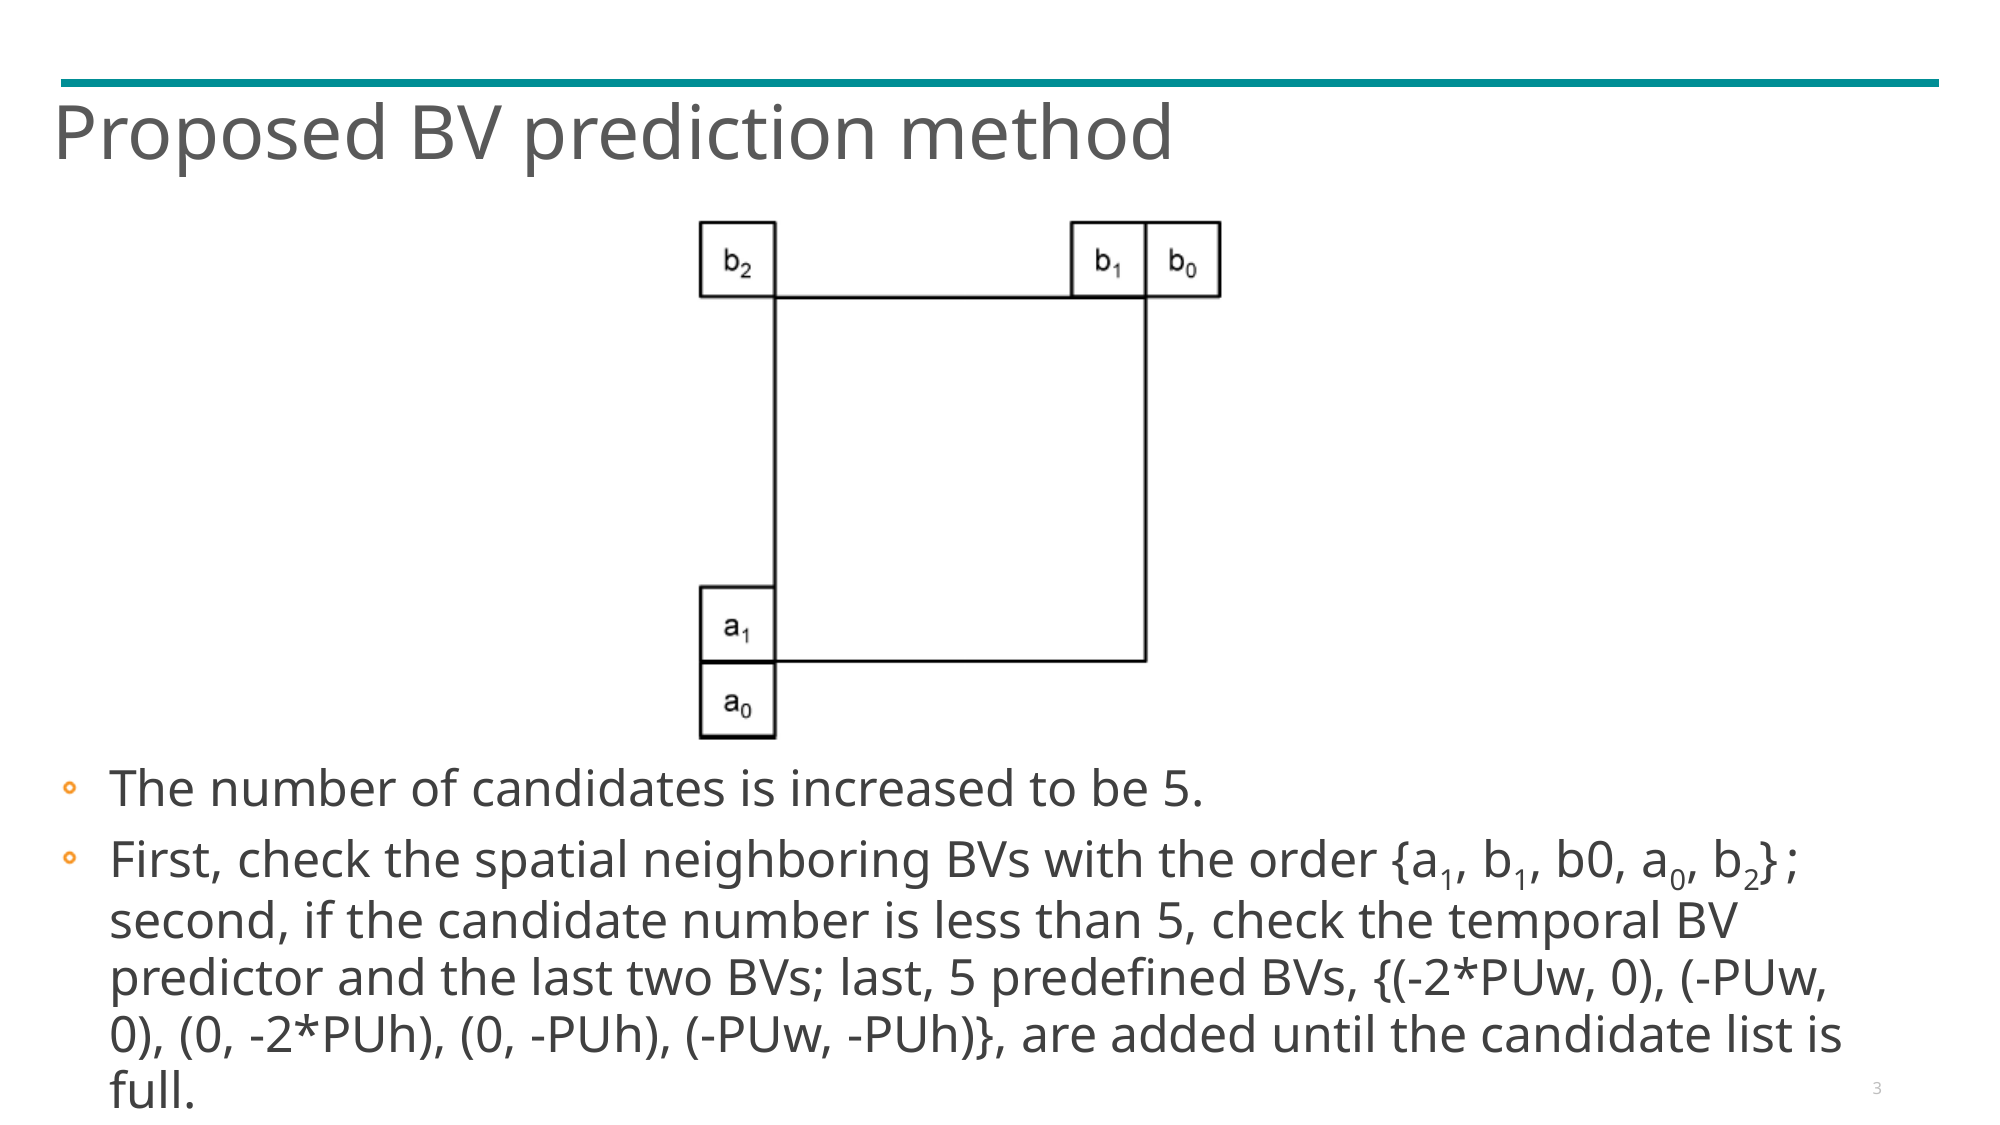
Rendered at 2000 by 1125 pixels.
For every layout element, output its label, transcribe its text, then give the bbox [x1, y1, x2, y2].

picture [52, 840, 88, 876]
picture [681, 204, 1243, 754]
title Proposed BV prediction method [37, 97, 1913, 182]
list The number of candidates is increased to be 5. First, check the spatial neighboring BVs with the order {a1, b1, b0, a0, b2} ; second, if the candidate number is less than 5, check the temporal BV predictor and the last two BVs; last, 5 predefined BVs, {(-2*PUw, 0), (-PUw, 0), (0, -2*PUh), (0, -PUh), (-PUw, -PUh)}, are added until the candidate list is full. [37, 753, 1913, 1069]
picture [52, 770, 88, 806]
